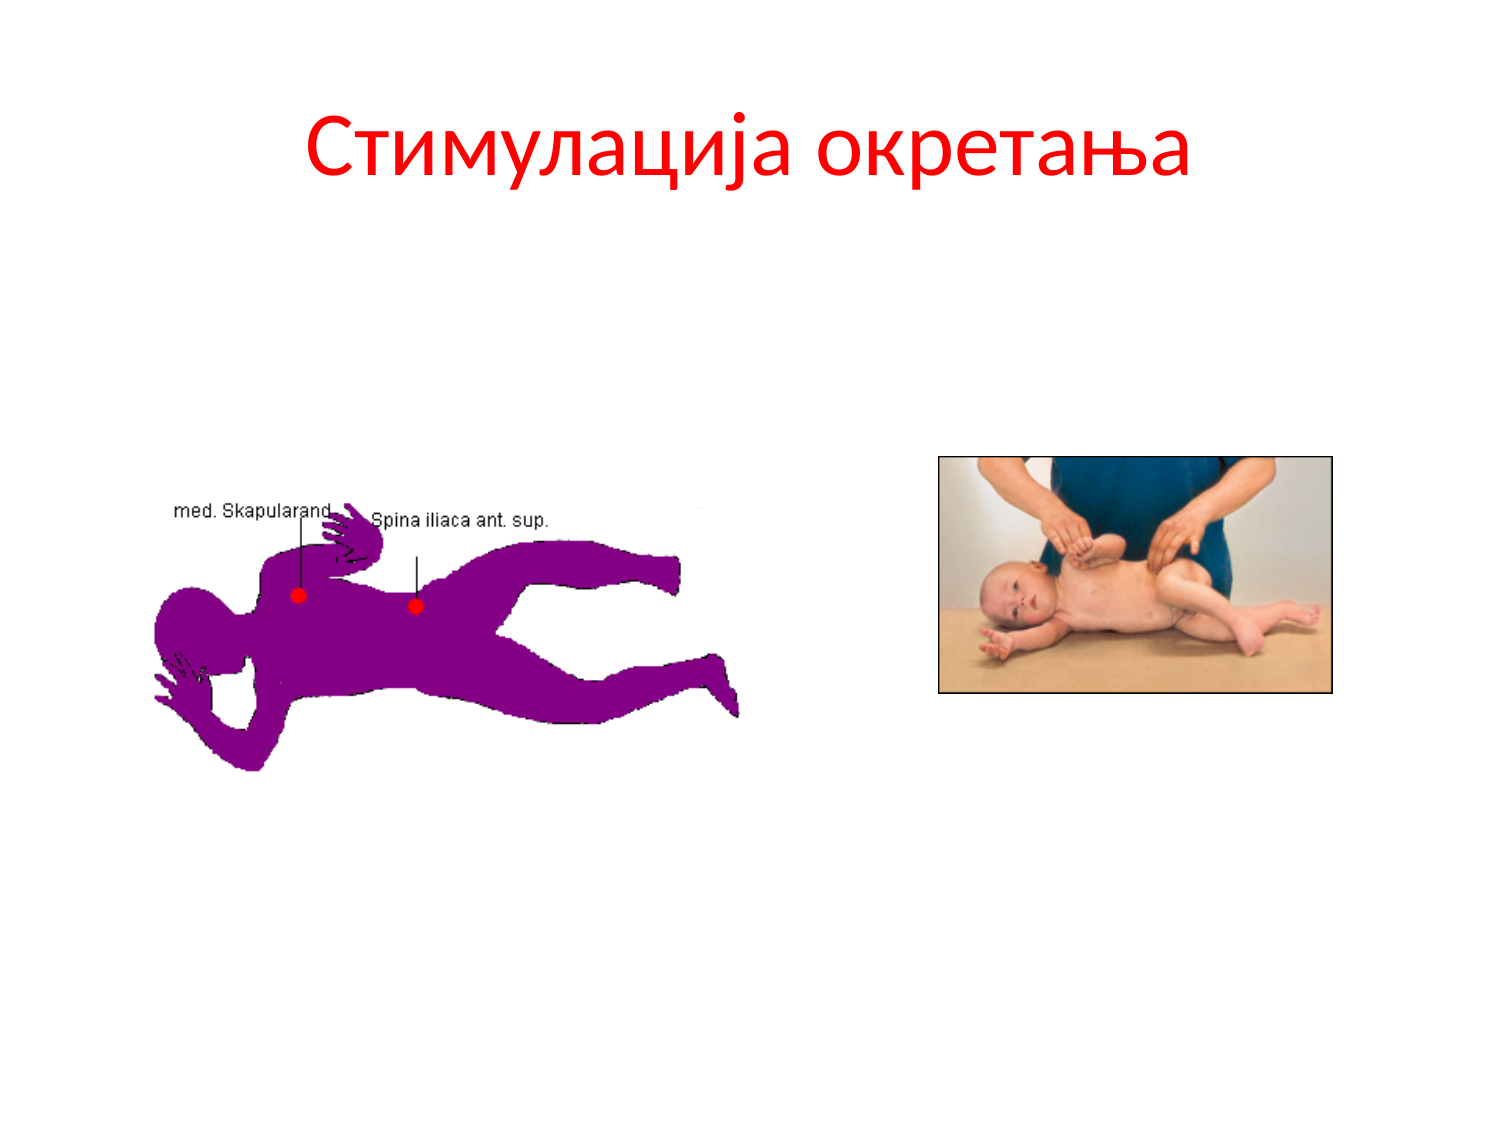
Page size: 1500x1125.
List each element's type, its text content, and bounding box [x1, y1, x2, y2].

title Стимулација окретања [75, 45, 1425, 233]
picture [147, 491, 742, 774]
picture [938, 455, 1333, 694]
